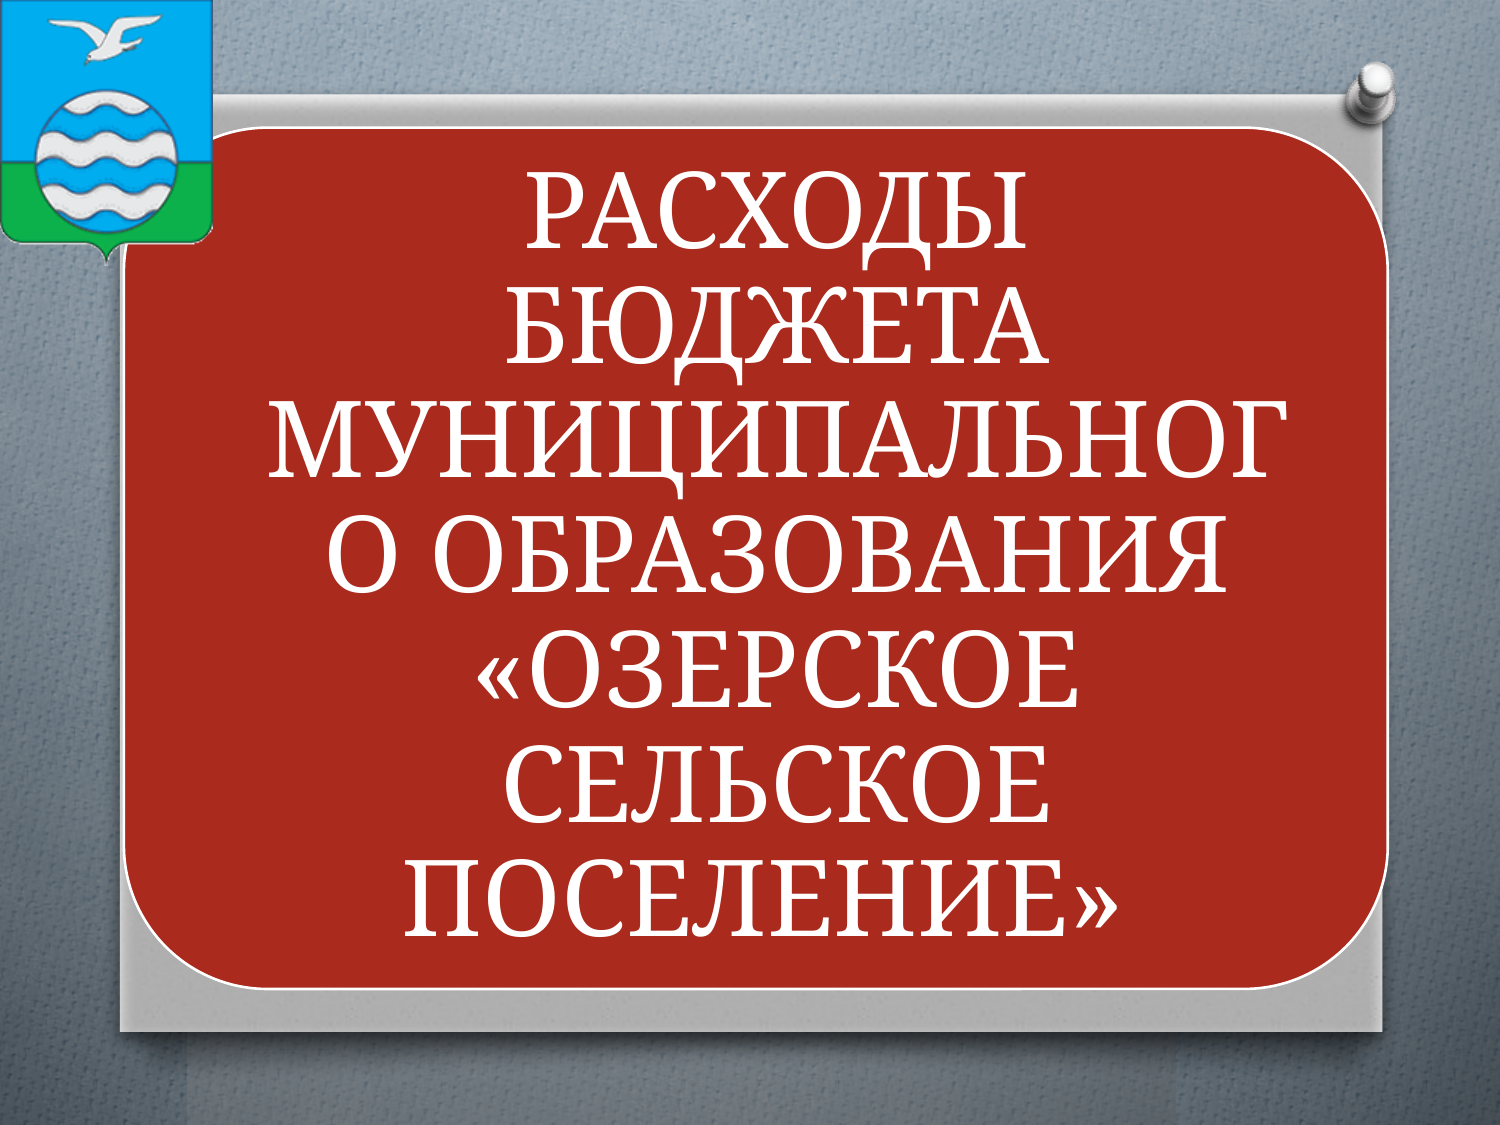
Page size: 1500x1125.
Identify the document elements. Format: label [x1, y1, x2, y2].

picture [0, 0, 214, 267]
text_box [123, 89, 1389, 1024]
picture [61, 91, 152, 115]
picture [49, 15, 162, 65]
picture [1317, 35, 1439, 141]
